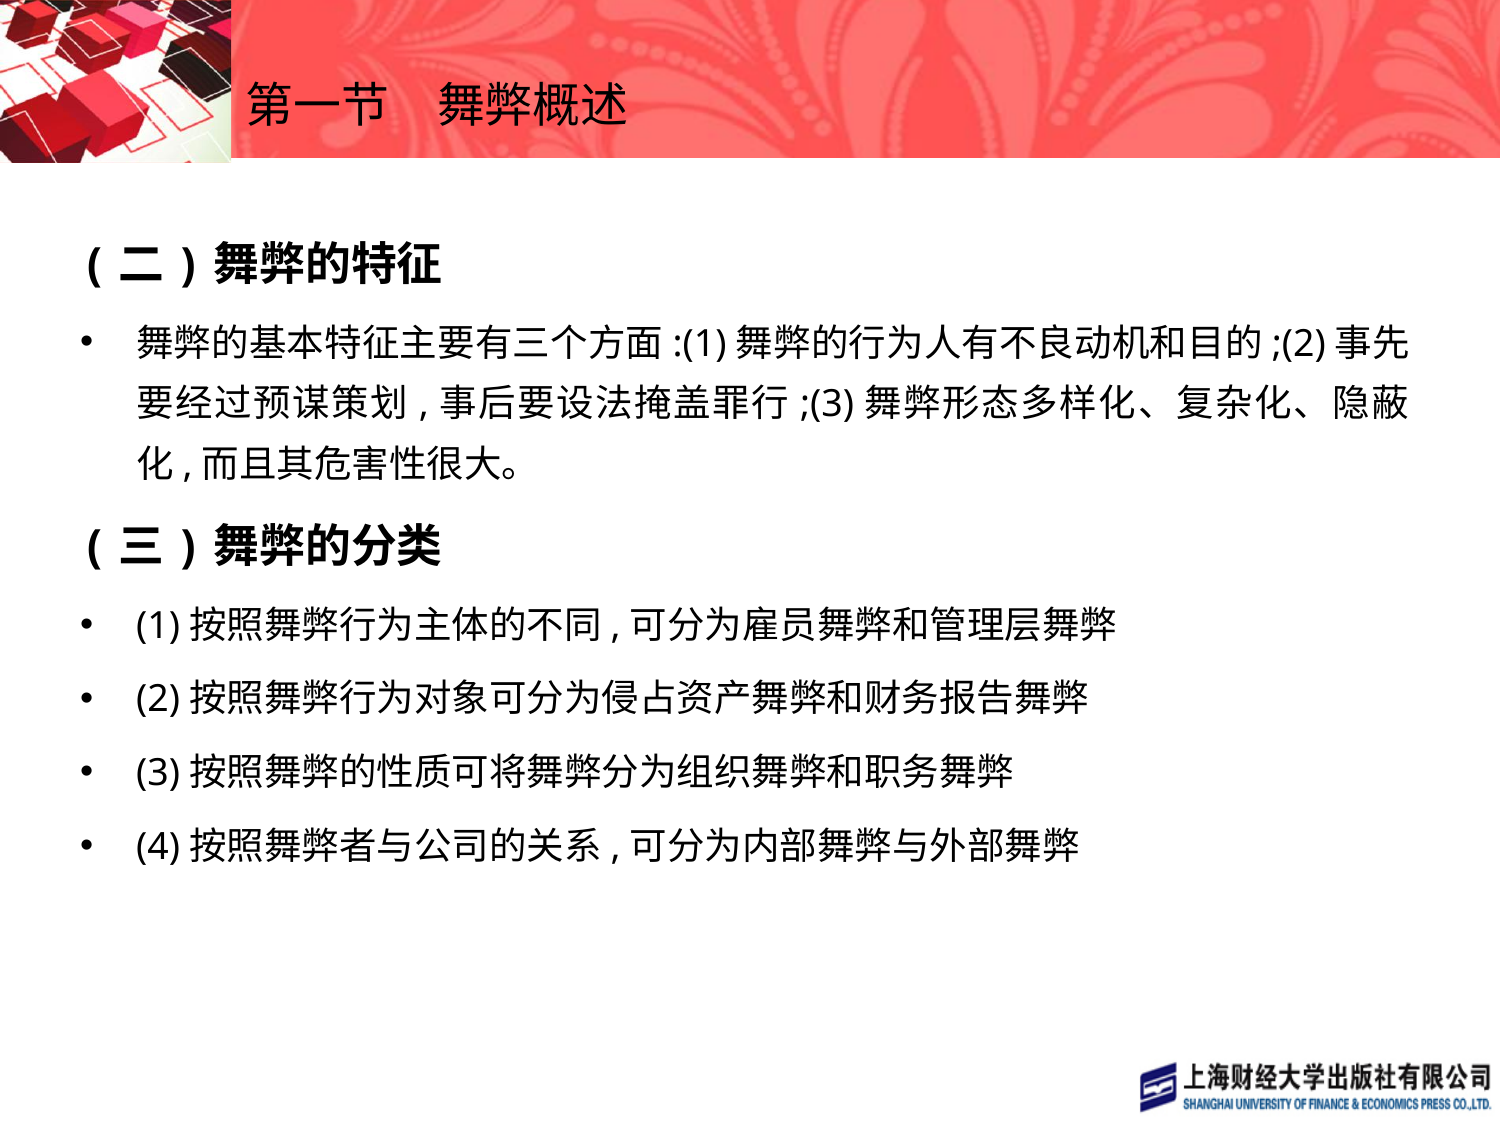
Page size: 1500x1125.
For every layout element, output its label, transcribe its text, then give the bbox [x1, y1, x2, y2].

title 第一节 舞弊概述 [230, 45, 1461, 161]
list (二)舞弊的特征 舞弊的基本特征主要有三个方面:(1)舞弊的行为人有不良动机和目的;(2)事先要经过预谋策划,事后要设法掩盖罪行;(3)舞弊形态多样化、复杂化、隐蔽化,而且其危害性很大。 (三)舞弊的分类 (1)按照舞弊行为主体的不同,可分为雇员舞弊和管理层舞弊 (2)按照舞弊行为对象可分为侵占资产舞弊和财务报告舞弊 (3)按照舞弊的性质可将舞弊分为组织舞弊和职务舞弊 (4)按照舞弊者与公司的关系,可分为内部舞弊与外部舞弊 [64, 208, 1425, 1047]
picture [1139, 1058, 1495, 1118]
